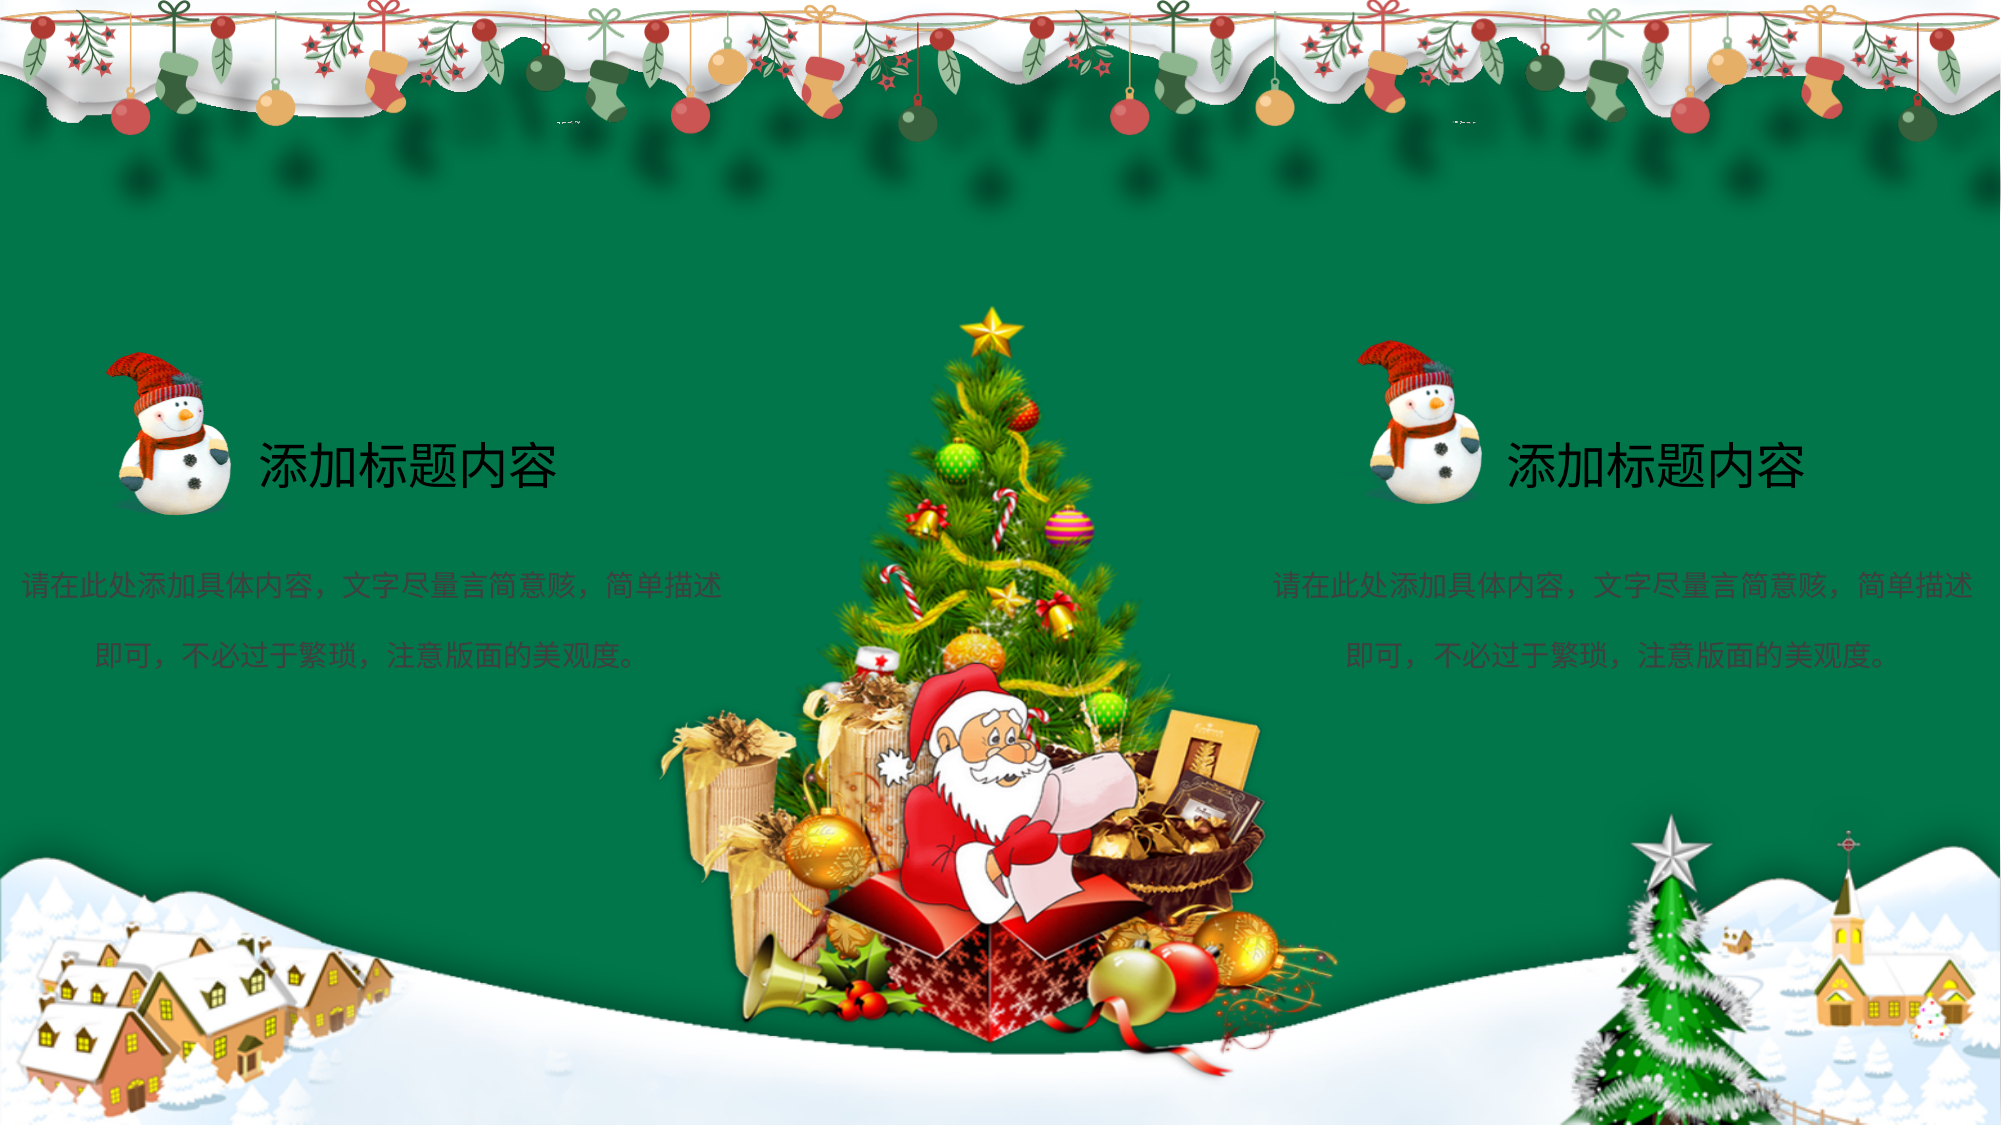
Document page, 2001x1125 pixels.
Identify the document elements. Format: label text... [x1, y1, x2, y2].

text_box 请在此处添加具体内容，文字尽量言简意赅，简单描述即可，不必过于繁琐，注意版面的美观度。 [0, 525, 646, 680]
text_box 请在此处添加具体内容，文字尽量言简意赅，简单描述即可，不必过于繁琐，注意版面的美观度。 [1354, 525, 2000, 680]
picture [61, 318, 280, 537]
text_box 添加标题内容 [280, 427, 574, 502]
text_box 添加标题内容 [1531, 427, 1822, 502]
picture [0, 306, 2000, 1125]
picture [0, 0, 2000, 211]
